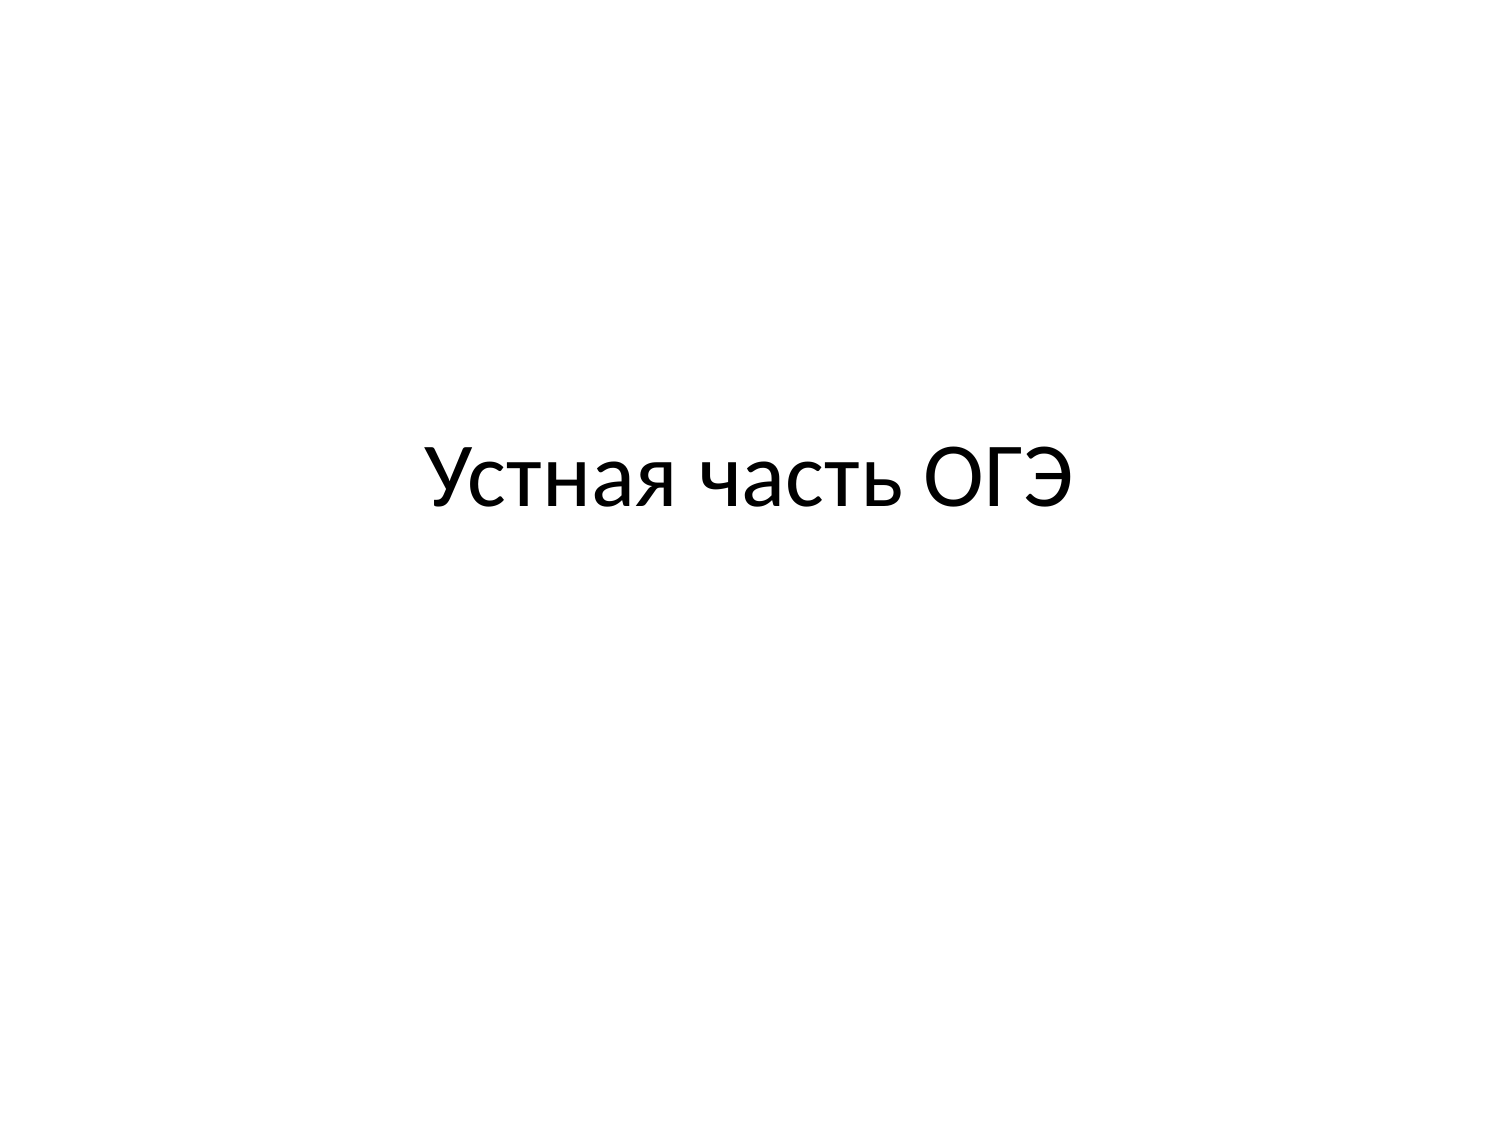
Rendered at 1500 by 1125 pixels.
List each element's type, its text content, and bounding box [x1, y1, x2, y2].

title Устная часть ОГЭ [112, 349, 1388, 591]
